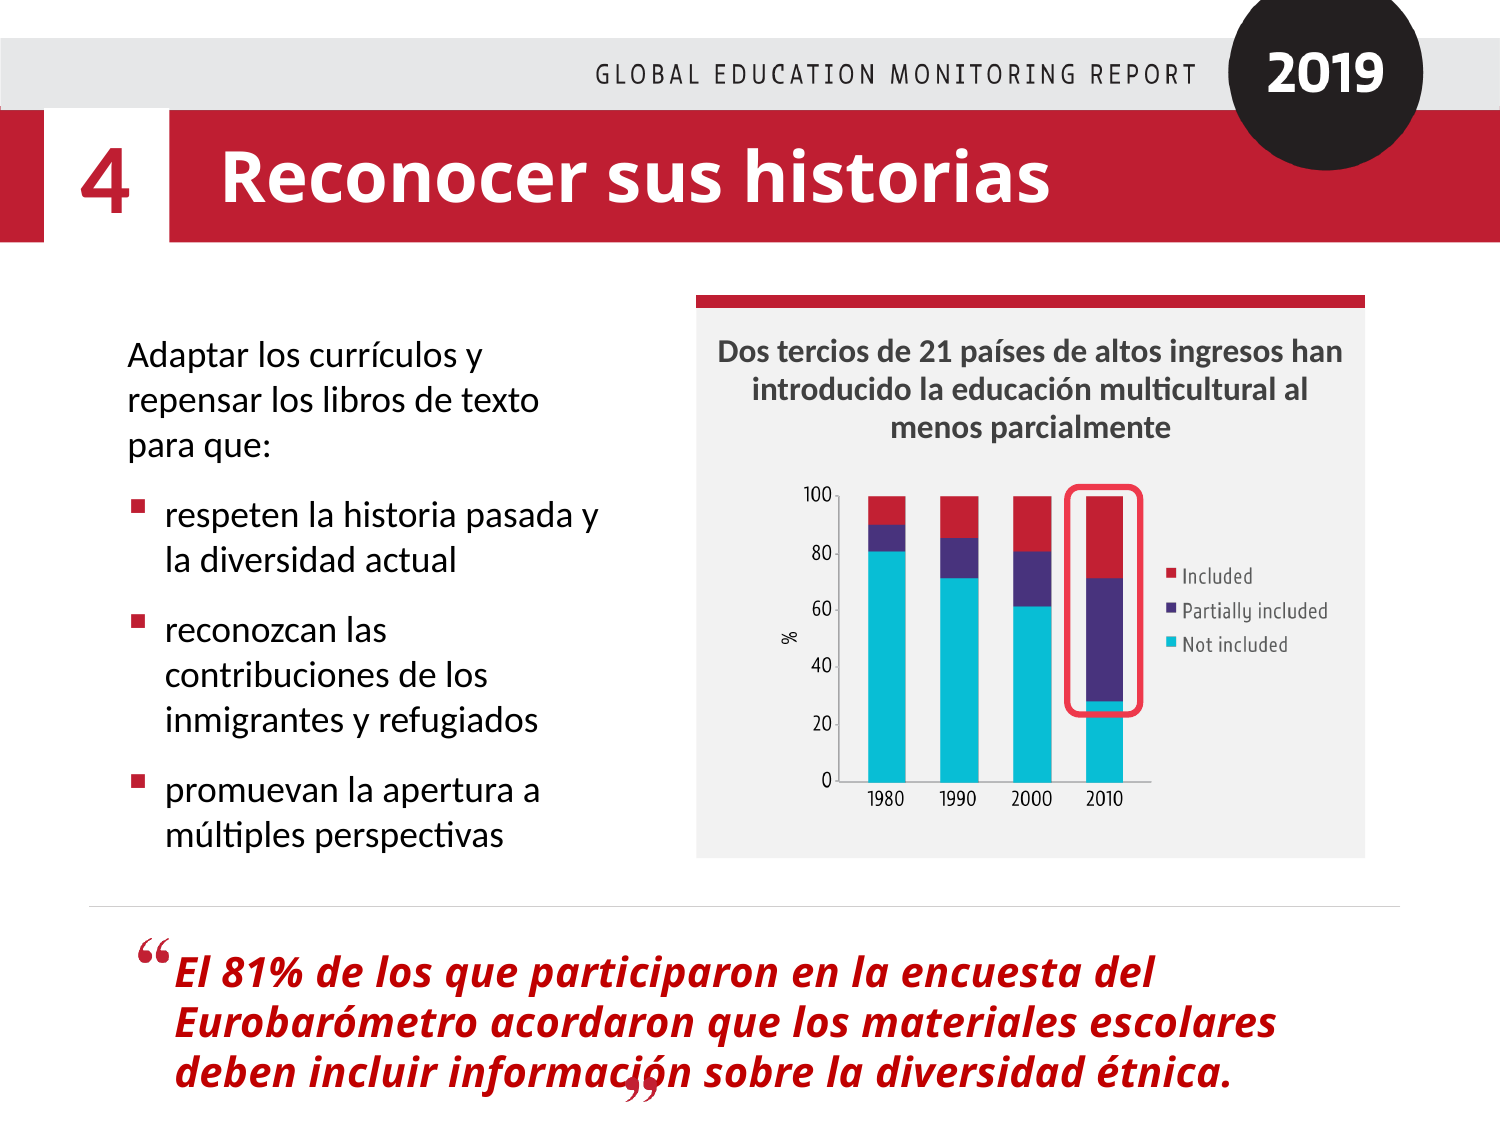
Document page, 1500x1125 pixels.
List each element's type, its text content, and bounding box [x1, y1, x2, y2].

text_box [138, 938, 1365, 1105]
picture [778, 483, 1359, 811]
list Adaptar los currículos y repensar los libros de texto para que: respeten la historia pasada y la diversidad actual reconozcan las contribuciones de los inmigrantes y refugiados promuevan la apertura a múltiples perspectivas [112, 322, 626, 758]
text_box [696, 300, 1366, 859]
text_box Reconocer sus historias [205, 133, 1353, 253]
text_box 4 [42, 106, 169, 241]
picture [0, 0, 1500, 186]
